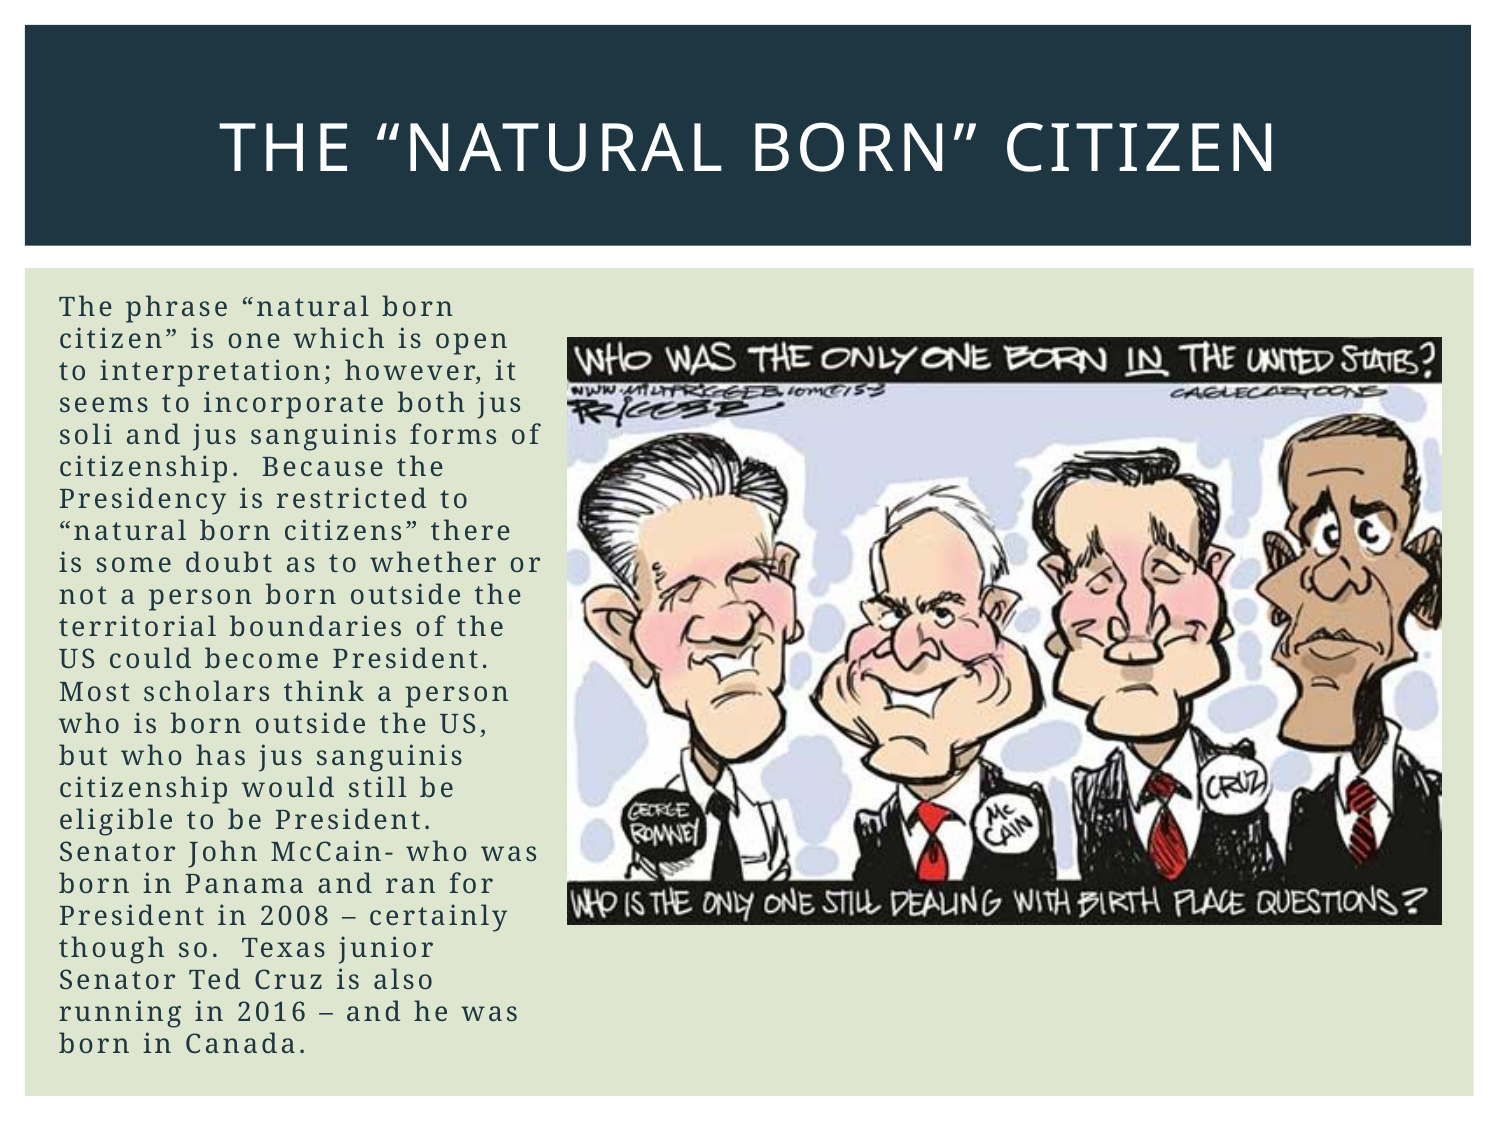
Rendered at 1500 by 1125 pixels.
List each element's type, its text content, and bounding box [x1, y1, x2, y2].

title The “Natural Born” Citizen [62, 58, 1438, 232]
list The phrase “natural born citizen” is one which is open to interpretation; however, it seems to incorporate both jus soli and jus sanguinis forms of citizenship. Because the Presidency is restricted to “natural born citizens” there is some doubt as to whether or not a person born outside the territorial boundaries of the US could become President. Most scholars think a person who is born outside the US, but who has jus sanguinis citizenship would still be eligible to be President. Senator John McCain- who was born in Panama and ran for President in 2008 – certainly though so. Texas junior Senator Ted Cruz is also running in 2016 – and he was born in Canada. [37, 281, 563, 1088]
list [567, 337, 1443, 926]
